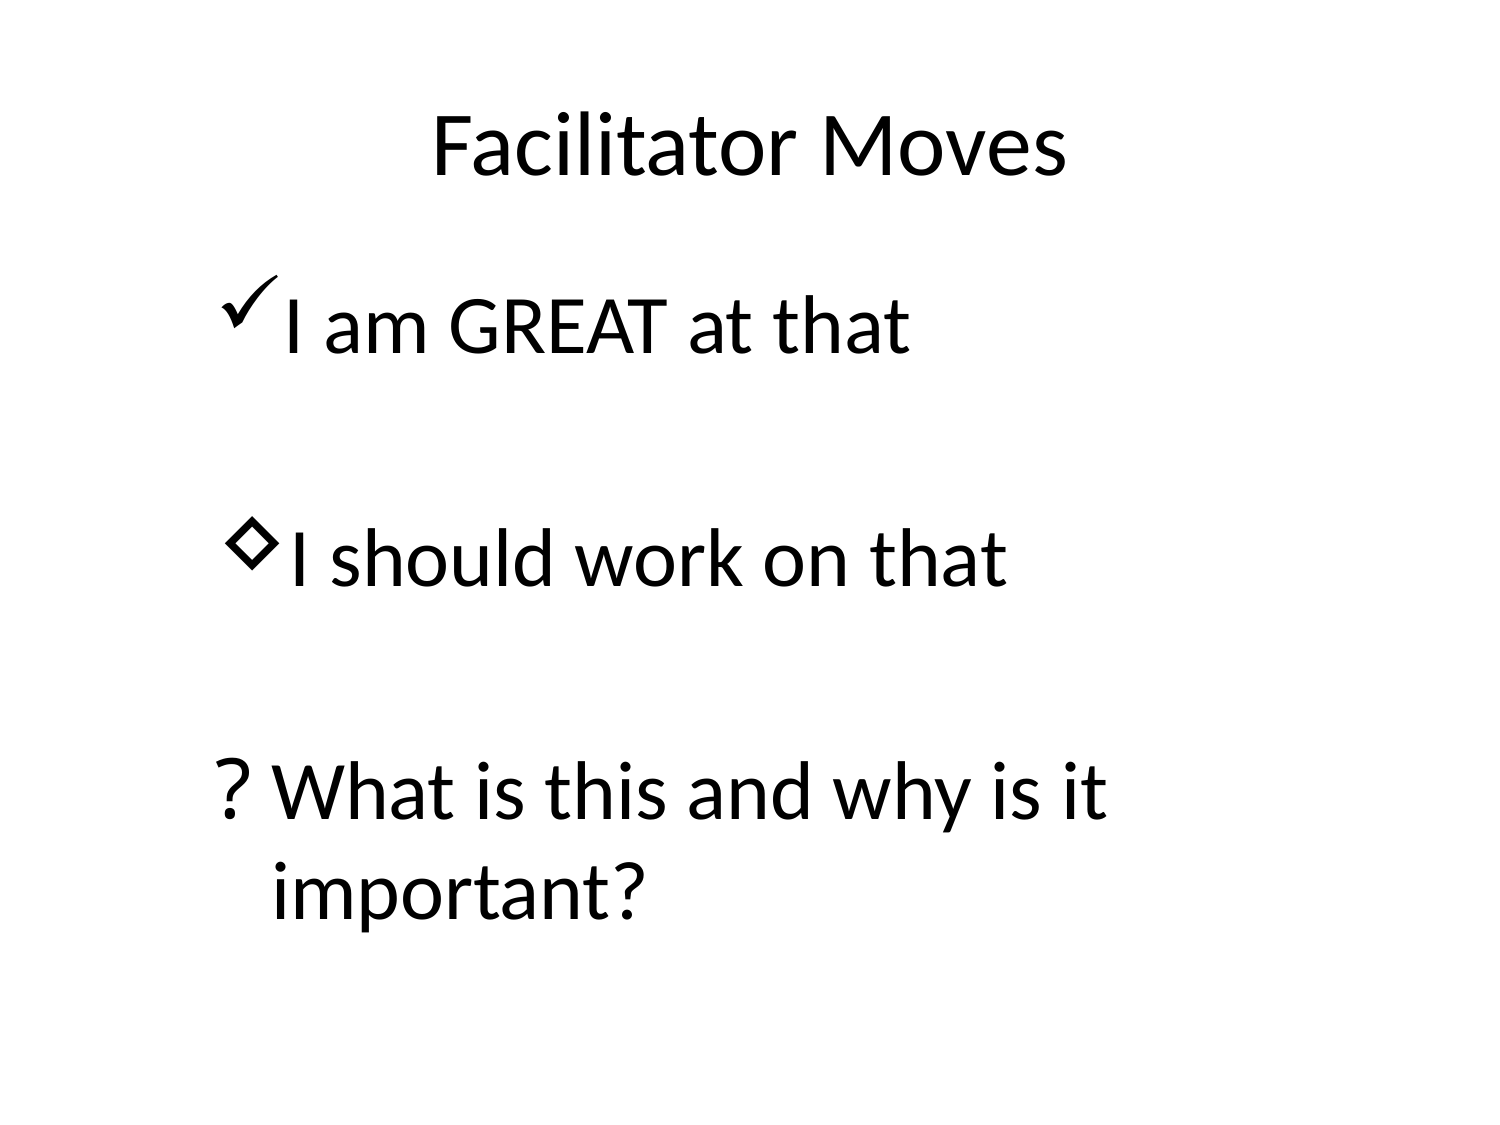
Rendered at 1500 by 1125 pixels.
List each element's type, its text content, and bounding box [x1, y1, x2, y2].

list I am GREAT at that I should work on that What is this and why is it important? [200, 262, 1325, 1005]
title Facilitator Moves [75, 45, 1425, 233]
